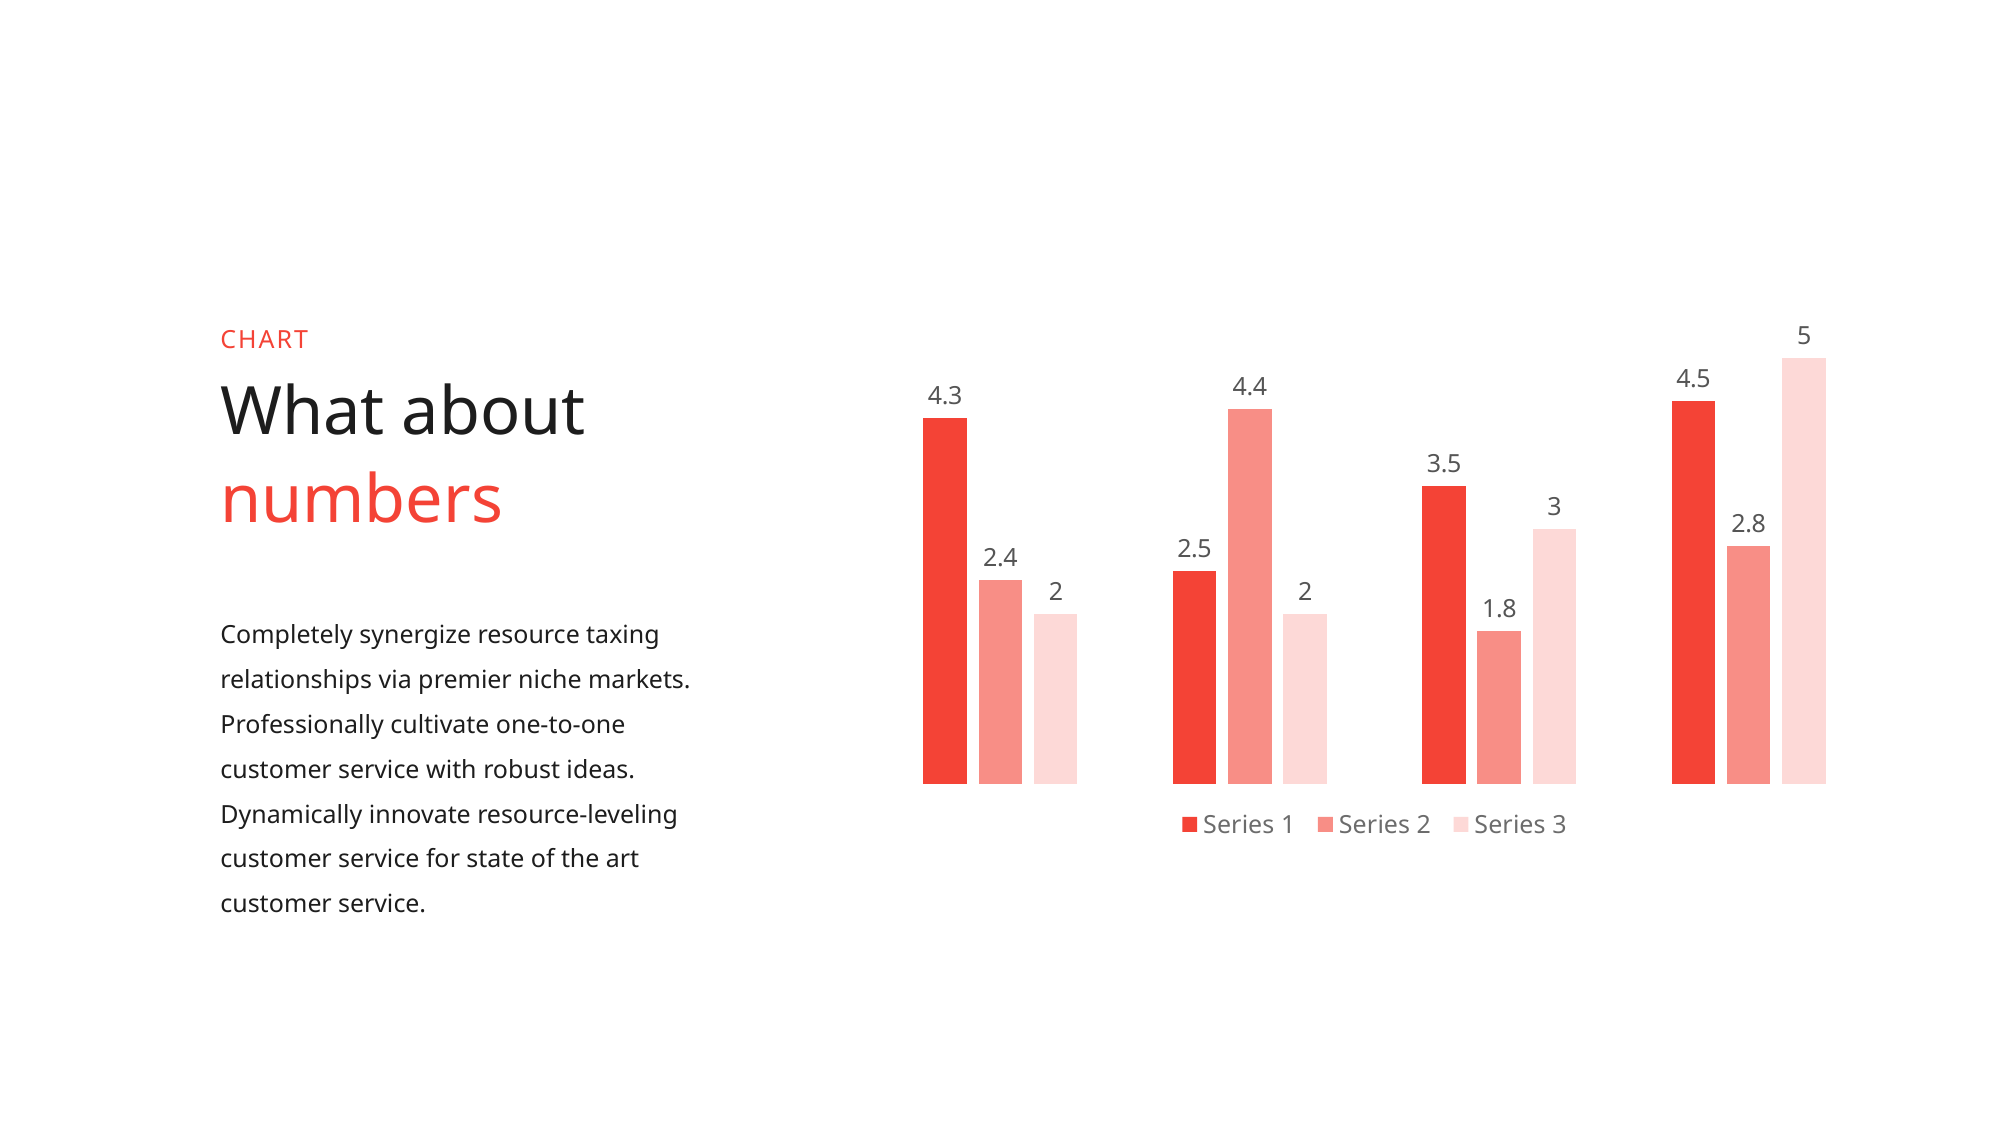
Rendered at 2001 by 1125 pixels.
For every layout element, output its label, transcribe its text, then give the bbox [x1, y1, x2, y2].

chart [854, 261, 1895, 854]
text_box Completely synergize resource taxing relationships via premier niche markets. Professionally cultivate one-to-one customer service with robust ideas. Dynamically innovate resource-leveling customer service for state of the art customer service. [220, 603, 700, 918]
text_box What about numbers [220, 359, 854, 536]
text_box CHART [220, 317, 518, 354]
